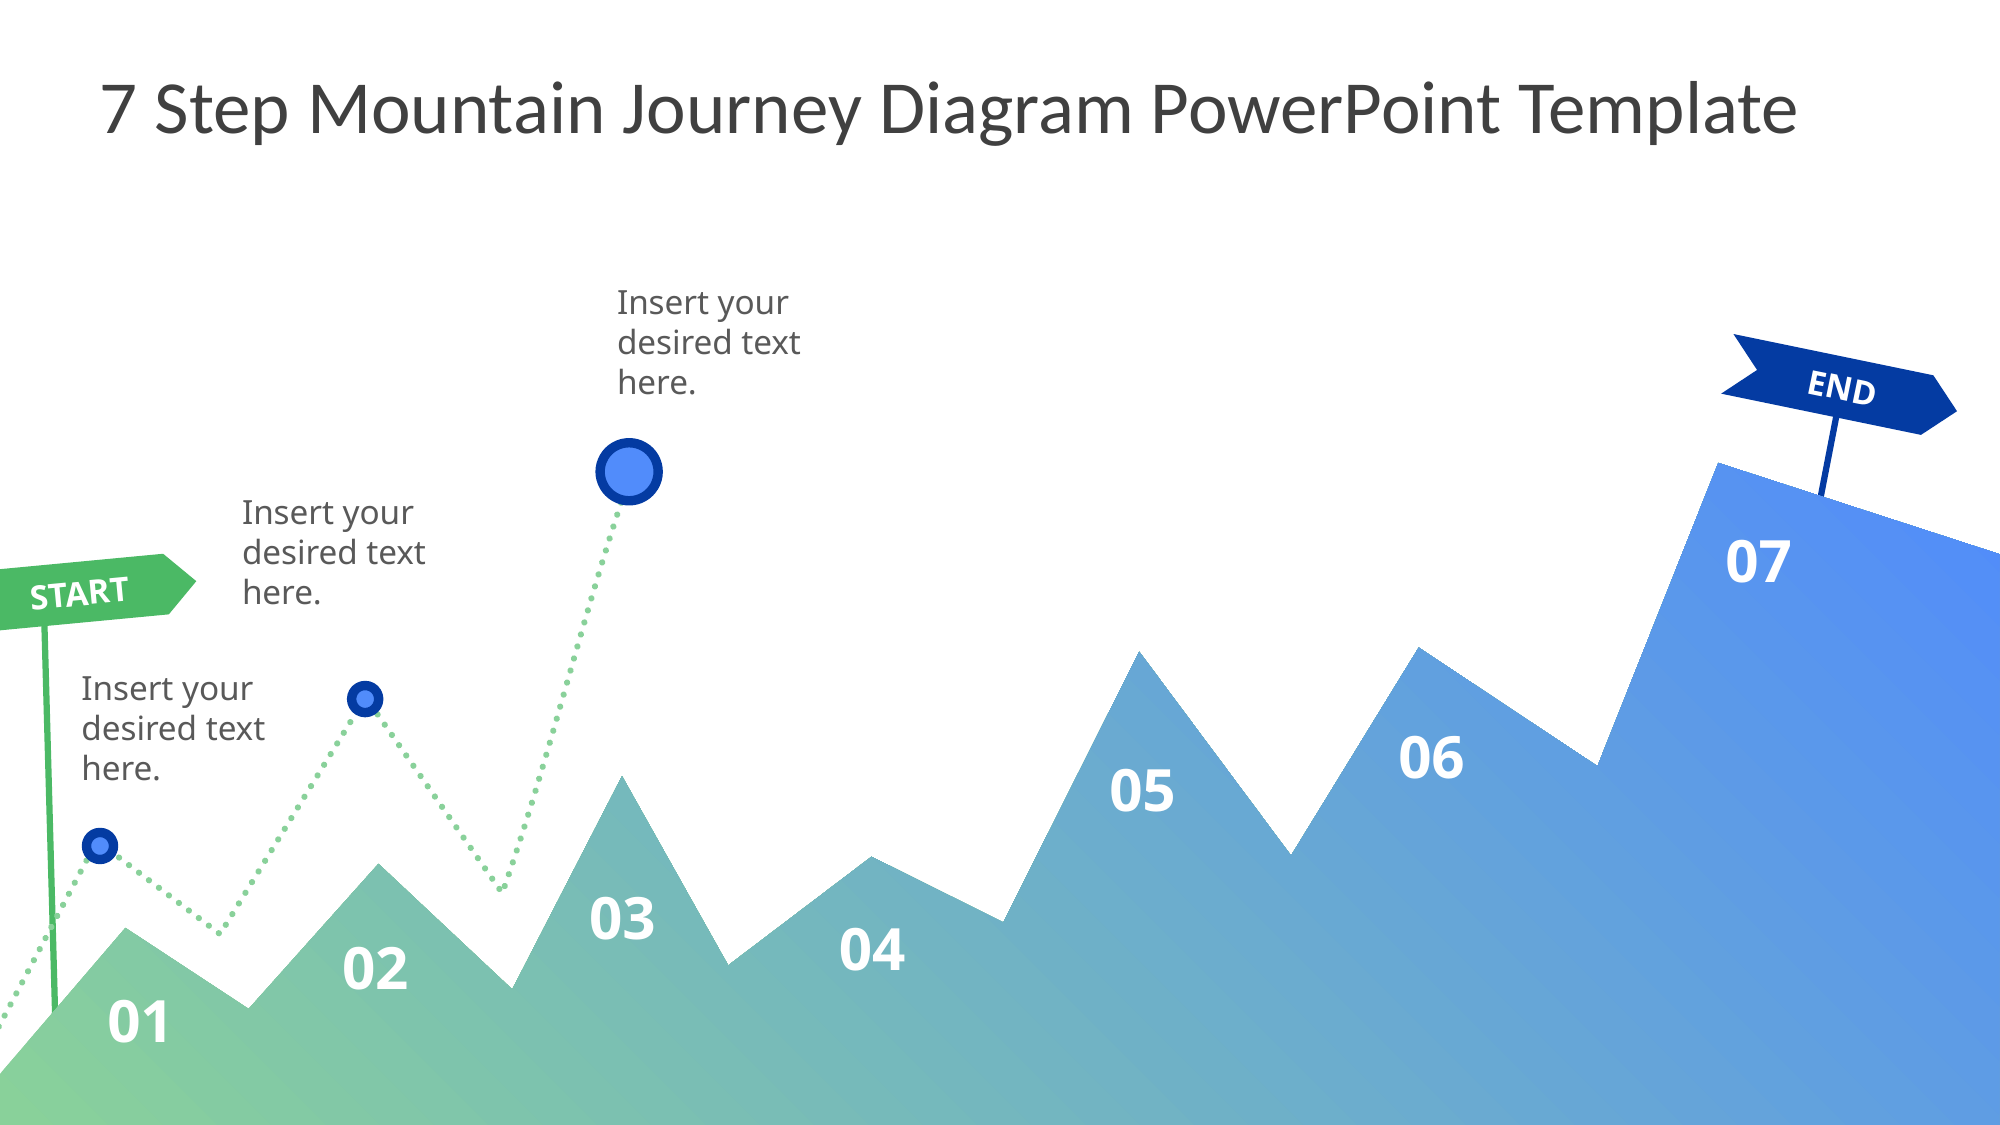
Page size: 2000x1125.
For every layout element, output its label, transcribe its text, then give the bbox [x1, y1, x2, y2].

text_box Insert your desired text here. [242, 483, 516, 619]
text_box [598, 440, 661, 503]
text_box 04 [823, 904, 921, 990]
text_box 07 [1710, 545, 1807, 602]
text_box [375, 492, 622, 894]
text_box [144, 795, 306, 935]
text_box [349, 683, 381, 715]
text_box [1712, 355, 1948, 538]
text_box [336, 712, 356, 746]
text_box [0, 553, 139, 1026]
text_box 05 [1094, 745, 1191, 831]
text_box Insert your desired text here. [144, 659, 336, 795]
text_box 01 [92, 976, 189, 1062]
text_box 06 [1383, 712, 1480, 798]
text_box [0, 485, 2000, 1125]
text_box 02 [327, 924, 424, 1009]
text_box Insert your desired text here. [617, 274, 891, 409]
title 7 Step Mountain Journey Diagram PowerPoint Template [99, 45, 1900, 162]
text_box 03 [574, 873, 671, 959]
